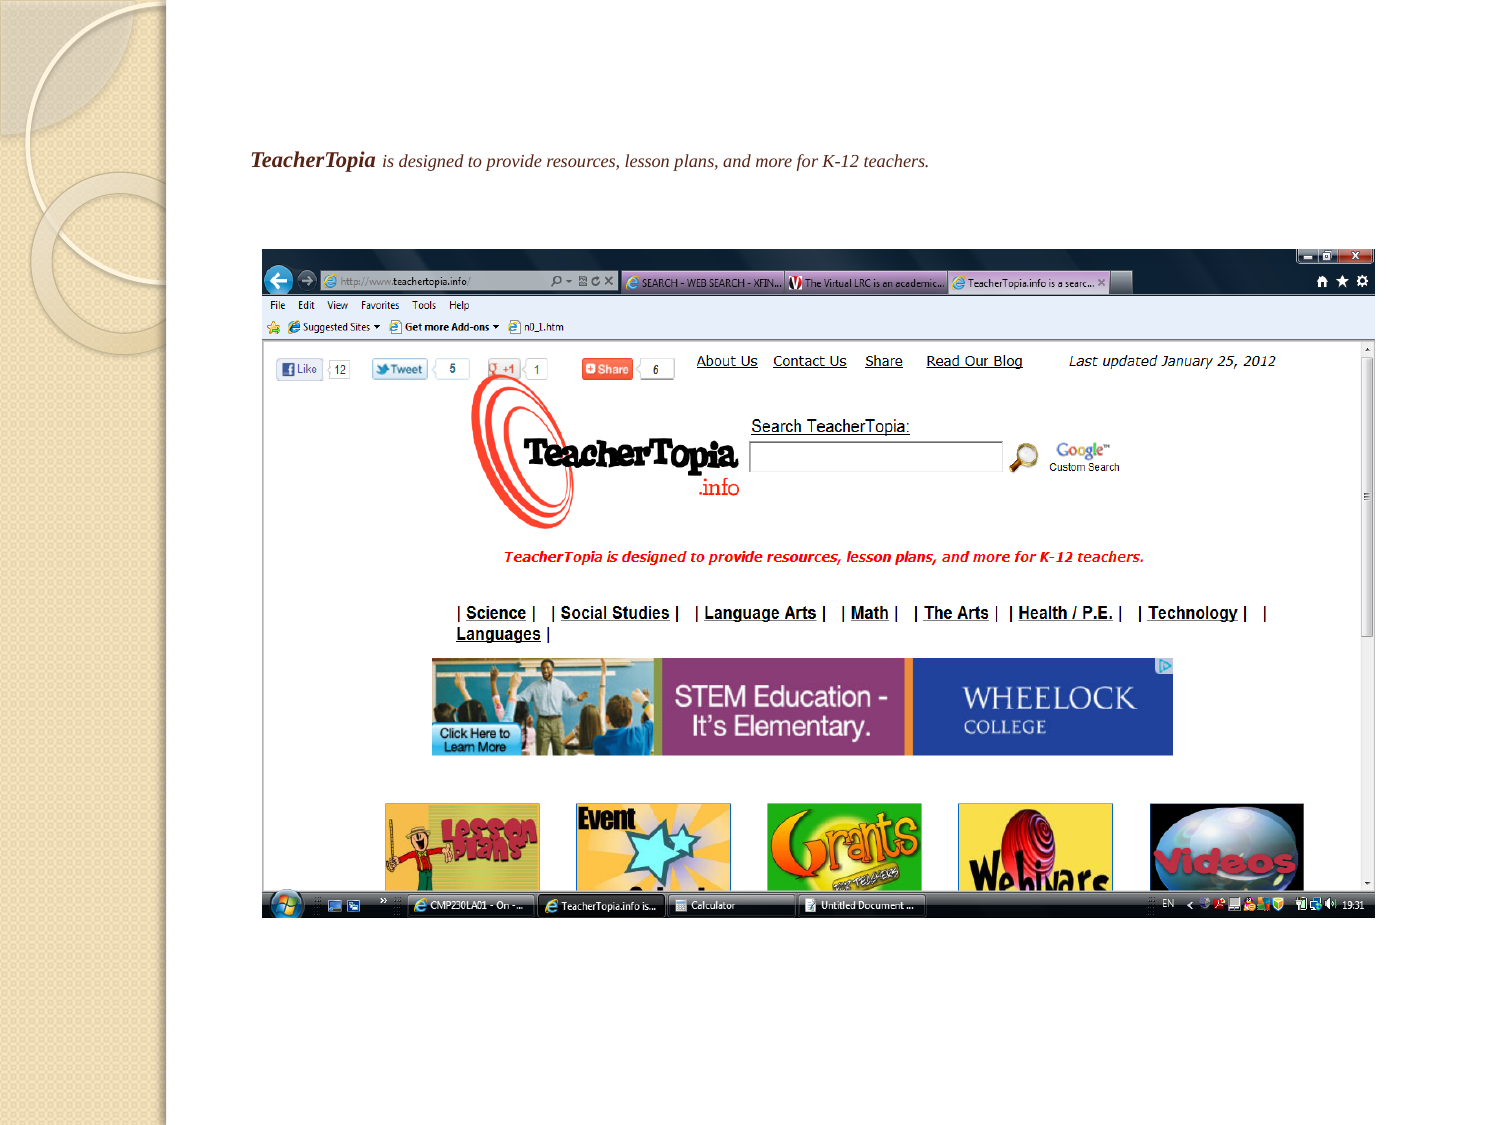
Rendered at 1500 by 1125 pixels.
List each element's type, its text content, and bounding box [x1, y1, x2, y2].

picture [262, 249, 1376, 918]
title TeacherTopia is designed to provide resources, lesson plans, and more for K-12 teachers. [235, 45, 1466, 233]
